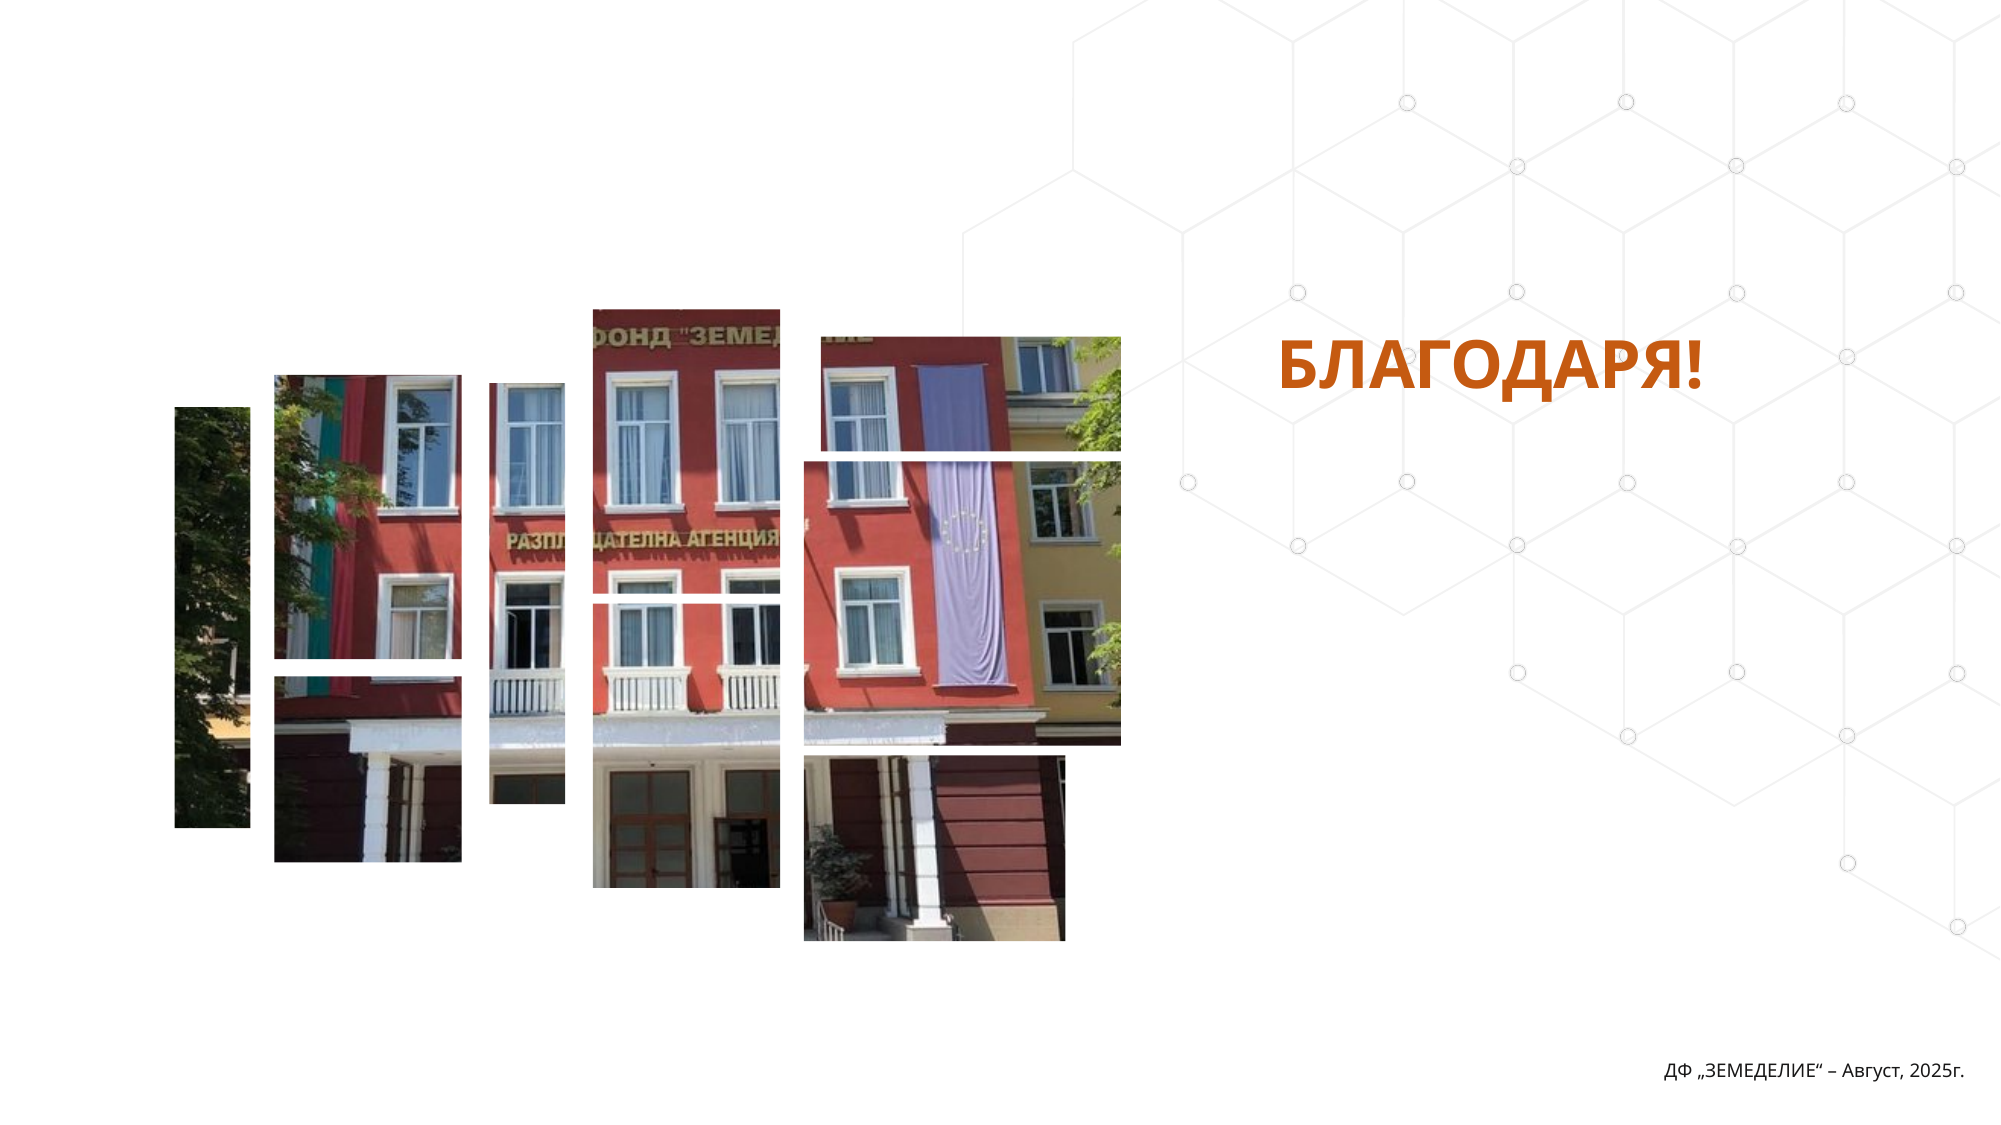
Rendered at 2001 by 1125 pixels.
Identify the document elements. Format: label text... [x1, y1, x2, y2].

text_box ДФ „ЗЕМЕДЕЛИЕ“ – Август, 2025г. [1649, 1040, 2000, 1089]
text_box БЛАГОДАРЯ! [1261, 323, 1743, 415]
picture [174, 309, 1121, 942]
